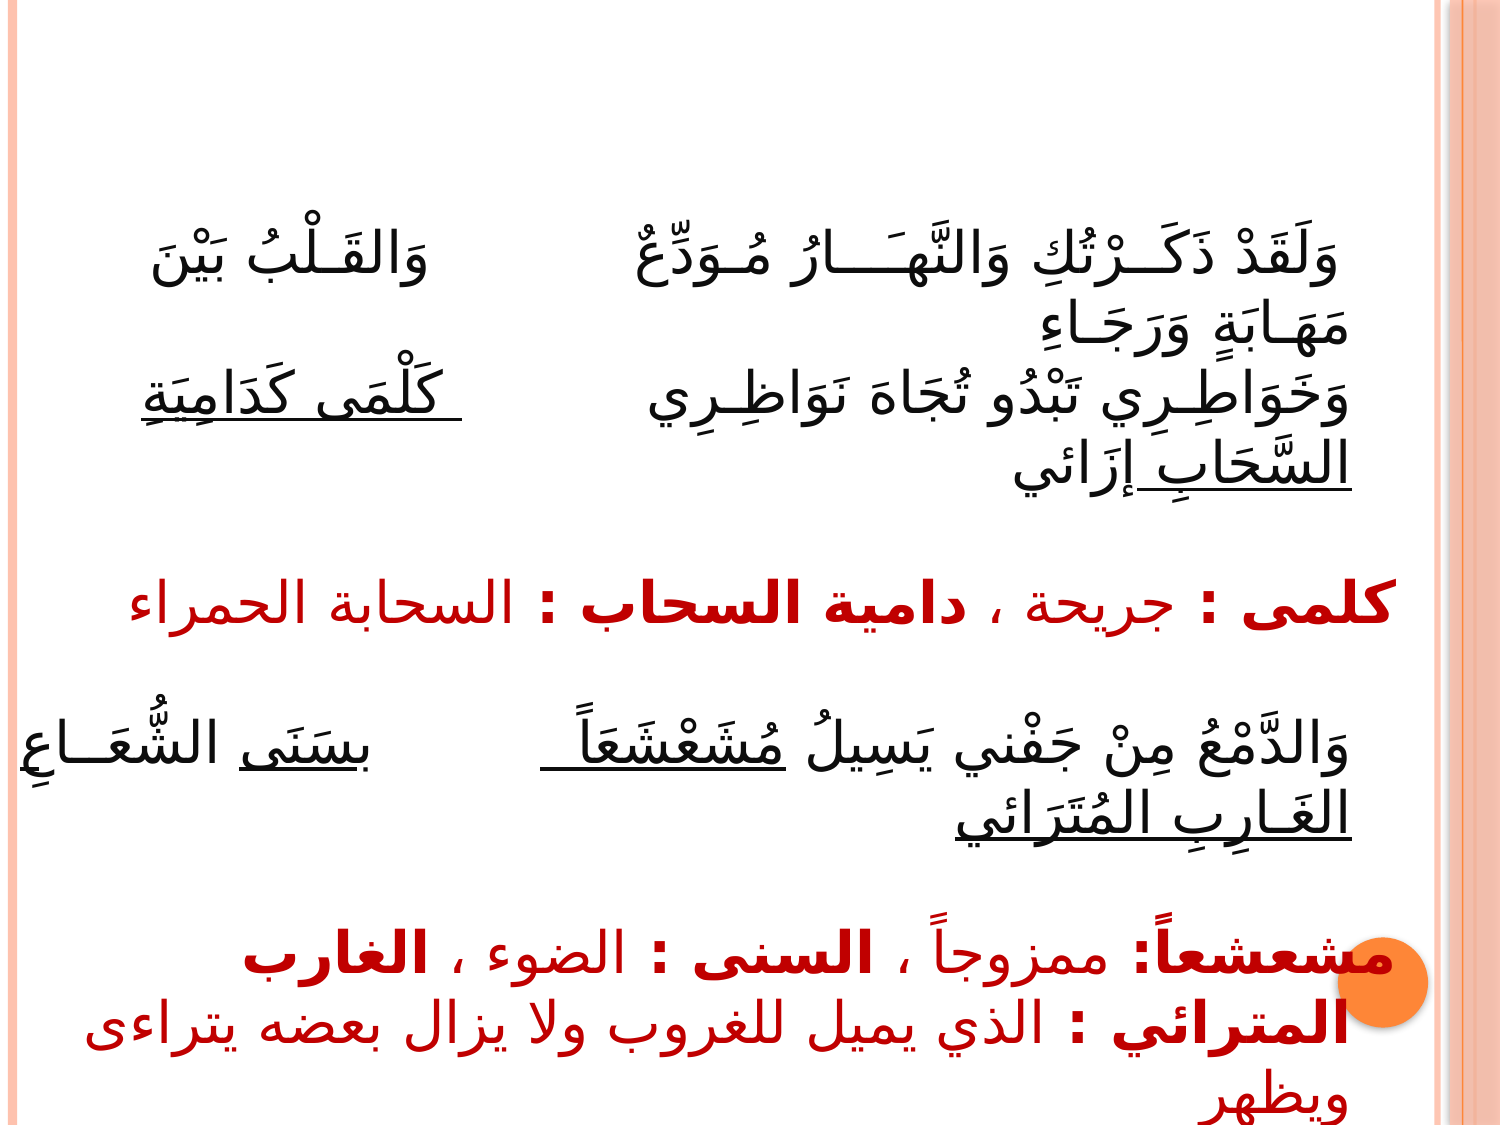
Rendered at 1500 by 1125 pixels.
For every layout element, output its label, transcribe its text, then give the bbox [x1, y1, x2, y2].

list وَلَقَدْ ذَكَــرْتُكِ وَالنَّهـَـــارُ مُـوَدِّعٌ وَالقَـلْبُ بَيْنَ مَهَـابَةٍ وَرَجَـاءِ وَخَوَاطِـرِي تَبْدُو تُجَاهَ نَوَاظِـرِي كَلْمَى كَدَامِيَةِ السَّحَابِ إزَائي كلمى : جريحة ، دامية السحاب : السحابة الحمراء وَالدَّمْعُ مِنْ جَفْني يَسِيلُ مُشَعْشَعَاً بسَنَى الشُّعَــاعِ الغَـارِبِ المُتَرَائي مشعشعاً: ممزوجاً ، السنى : الضوء ، الغارب المترائي : الذي يميل للغروب ولا يزال بعضه يتراءى ويظهر [0, 207, 1412, 1008]
